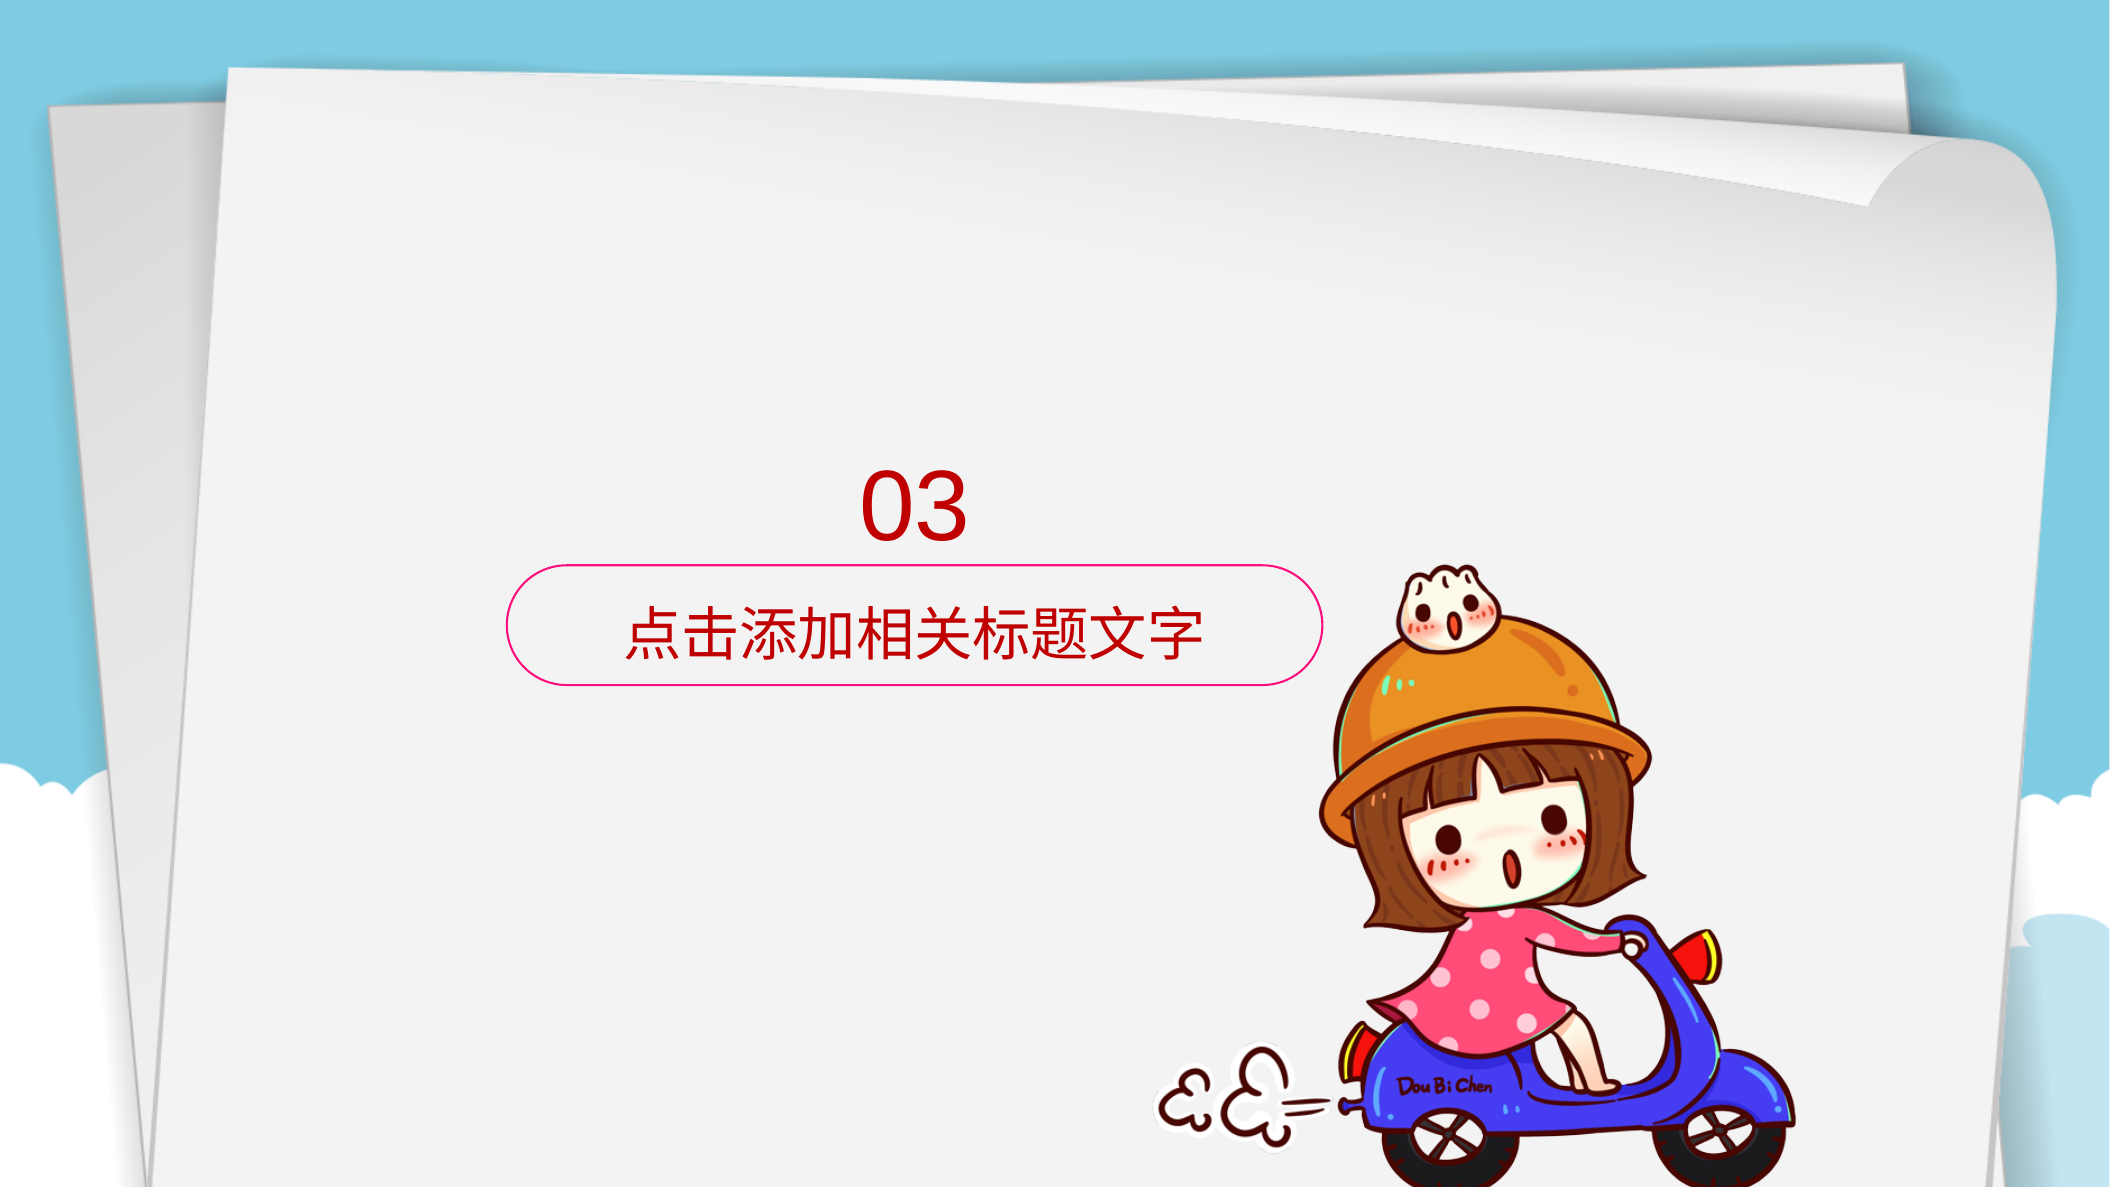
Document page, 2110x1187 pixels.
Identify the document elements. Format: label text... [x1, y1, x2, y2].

text_box [505, 564, 1125, 687]
text_box 03 [703, 416, 1126, 561]
text_box 点击添加相关标题文字 [544, 583, 1125, 668]
picture [0, 0, 2110, 1187]
